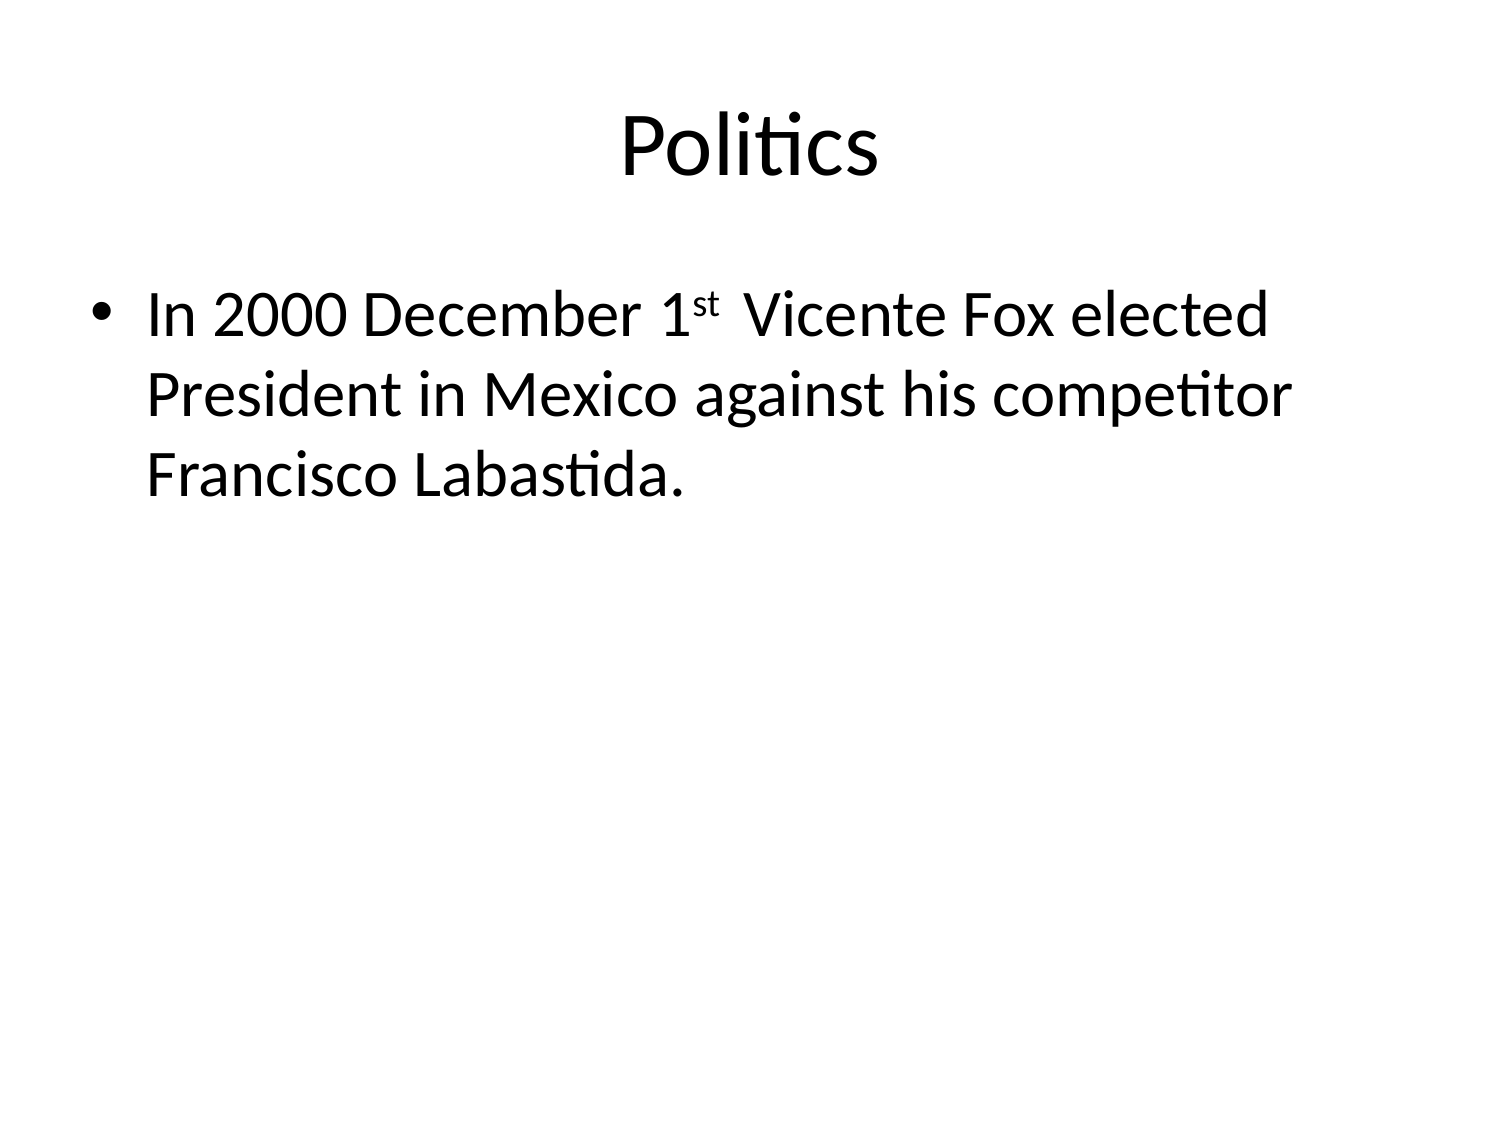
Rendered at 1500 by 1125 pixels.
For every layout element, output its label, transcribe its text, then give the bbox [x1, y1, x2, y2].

title Politics [75, 45, 1425, 233]
list In 2000 December 1st Vicente Fox elected President in Mexico against his competitor Francisco Labastida. [75, 262, 1425, 1005]
